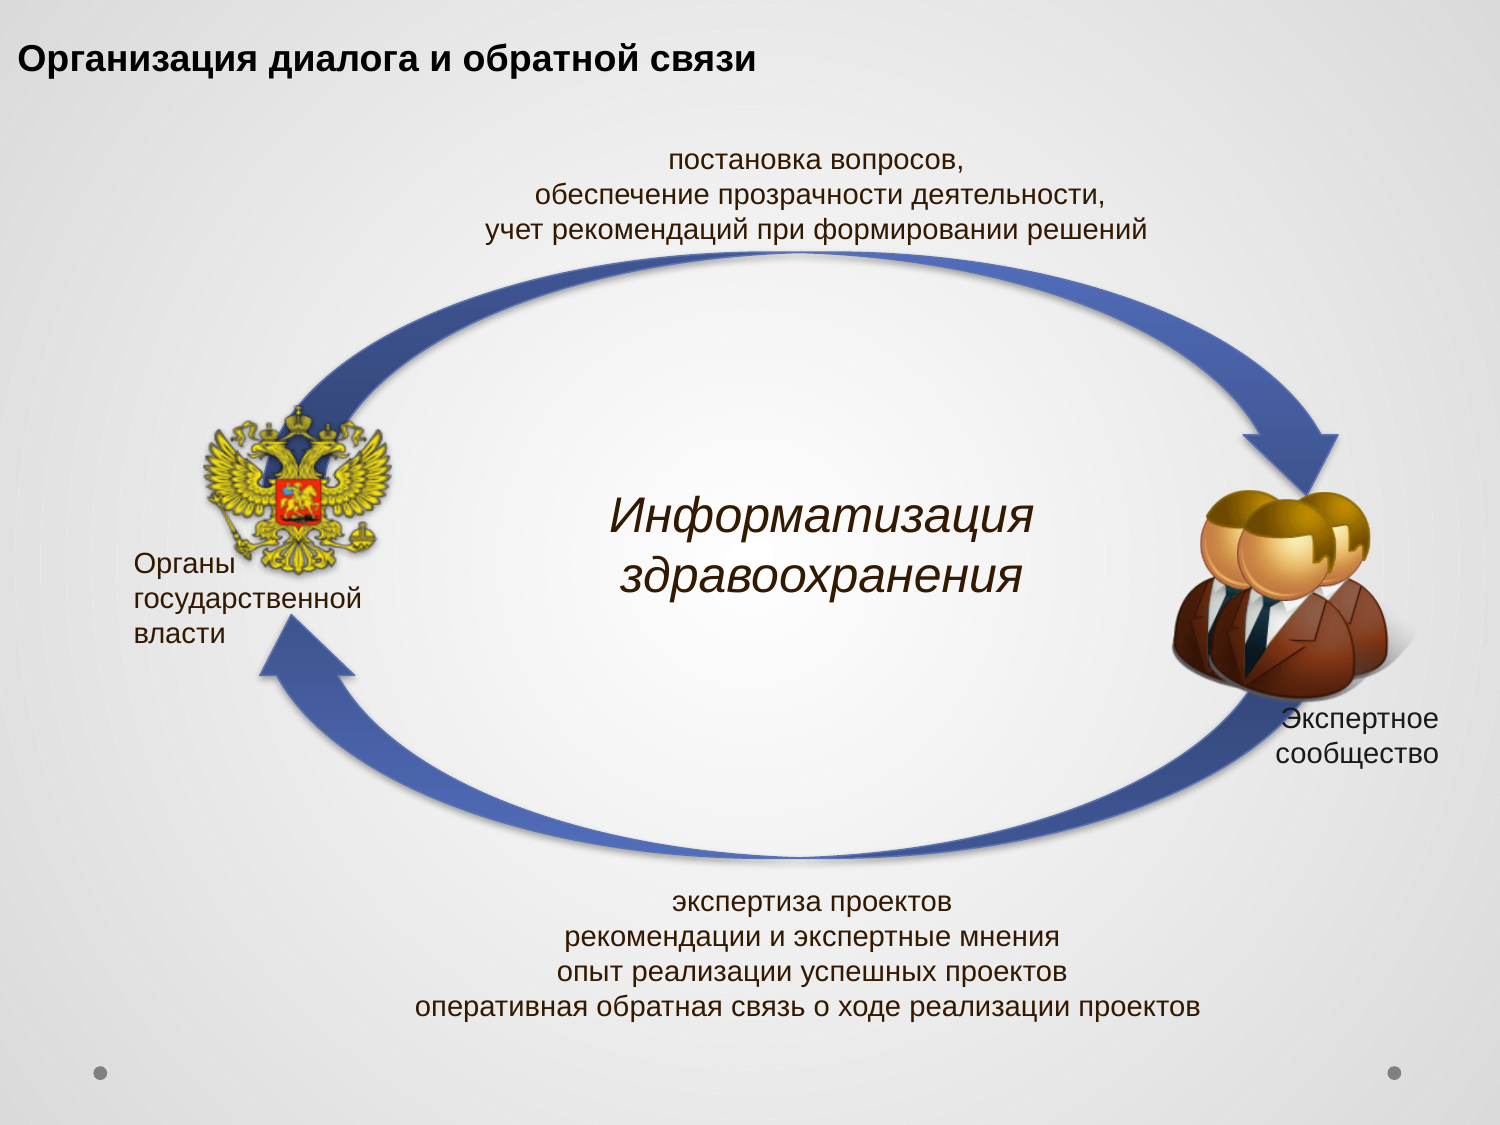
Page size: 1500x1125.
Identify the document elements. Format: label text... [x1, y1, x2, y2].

text_box [383, 253, 1339, 487]
text_box Экспертное сообщество [1160, 691, 1455, 777]
text_box Организация диалога и обратной связи [17, 20, 799, 98]
text_box Информатизация здравоохранения [529, 474, 1115, 610]
text_box экспертиза проектов рекомендации и экспертные мнения опыт реализации успешных проектов оперативная обратная связь о ходе реализации проектов [360, 874, 1265, 1030]
text_box постановка вопросов, обеспечение прозрачности деятельности, учет рекомендаций при формировании решений [368, 133, 1273, 253]
picture [1145, 489, 1417, 704]
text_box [194, 339, 394, 578]
text_box [259, 658, 1209, 860]
text_box Органы государственной власти [118, 537, 455, 658]
